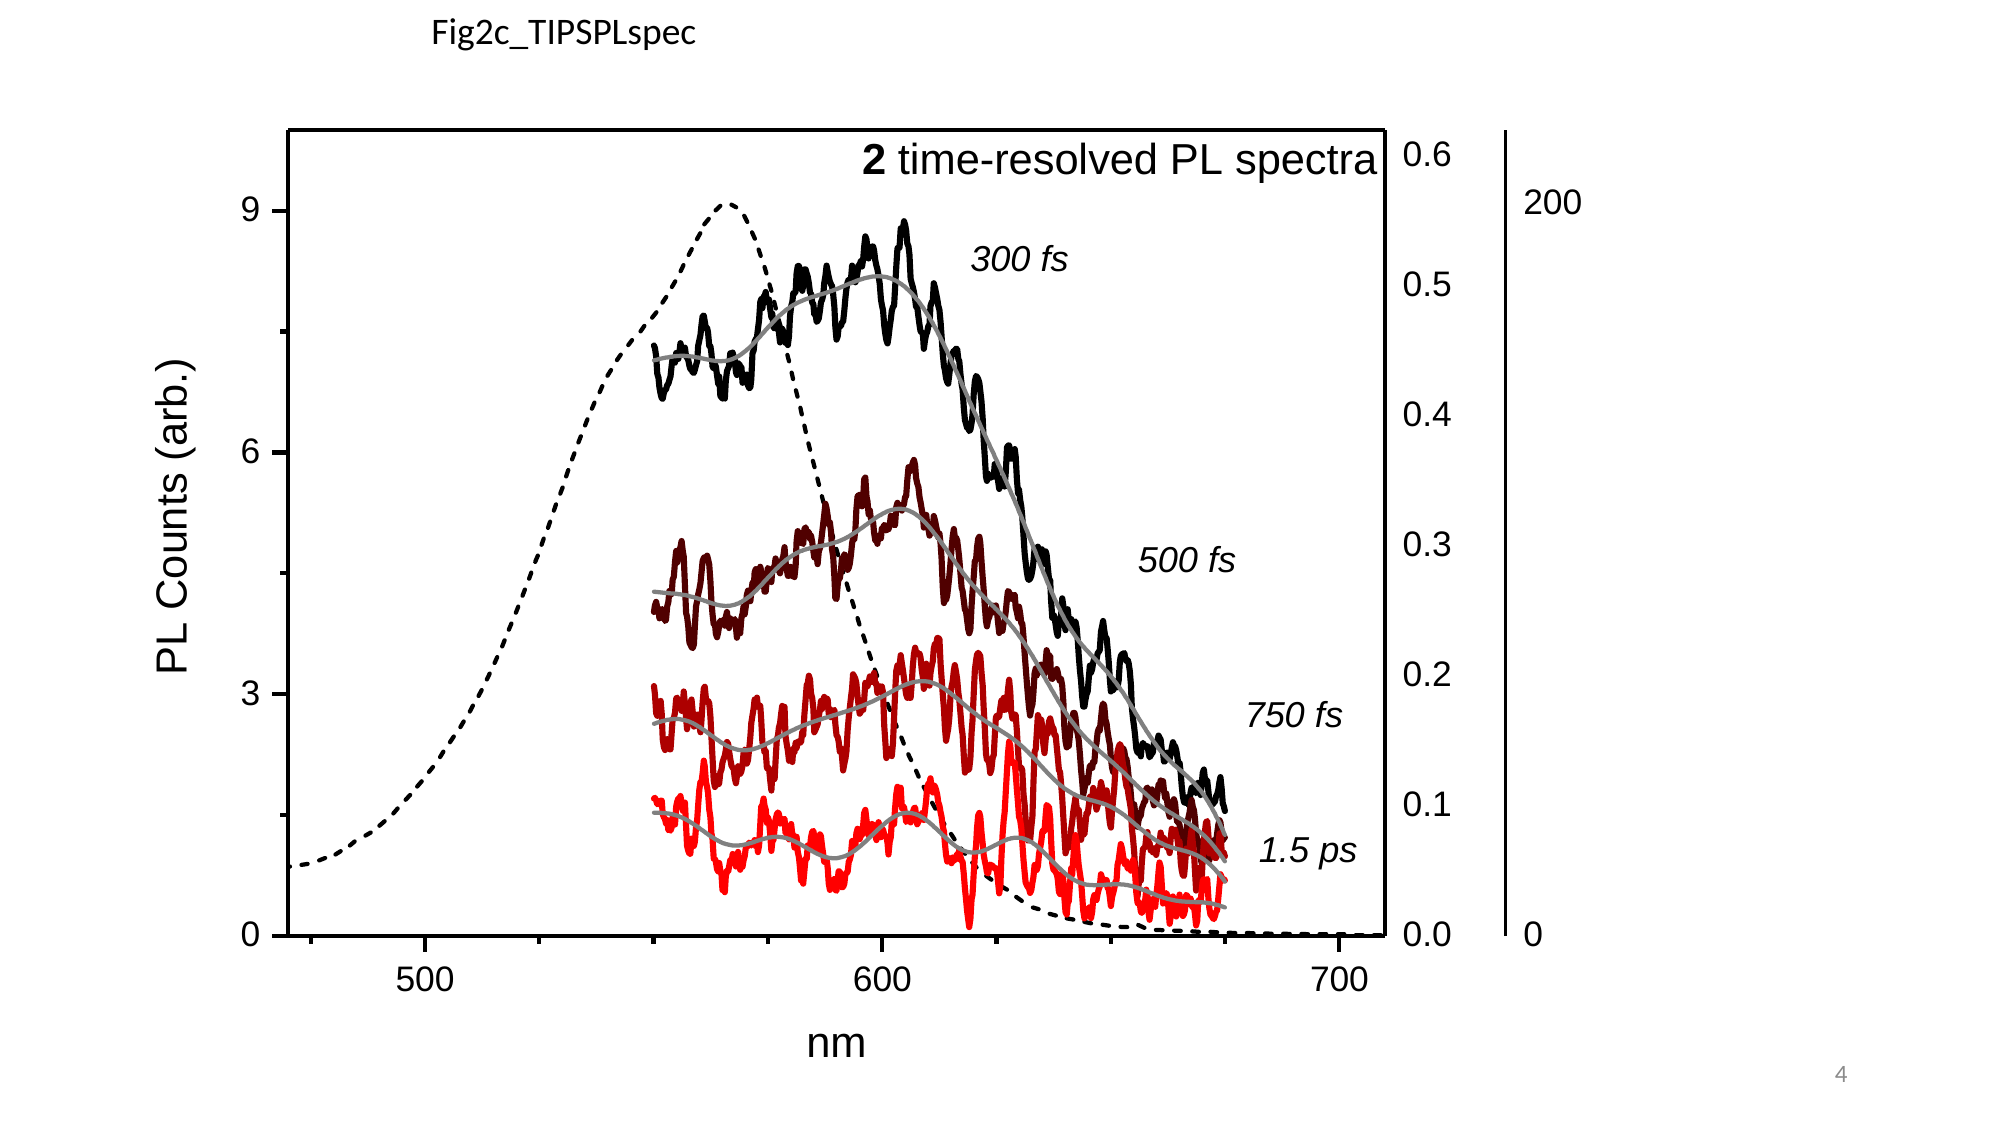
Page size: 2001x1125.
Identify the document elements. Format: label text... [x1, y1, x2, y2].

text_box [0, 0, 1610, 1125]
slide_number 4 [1610, 1042, 1863, 1103]
